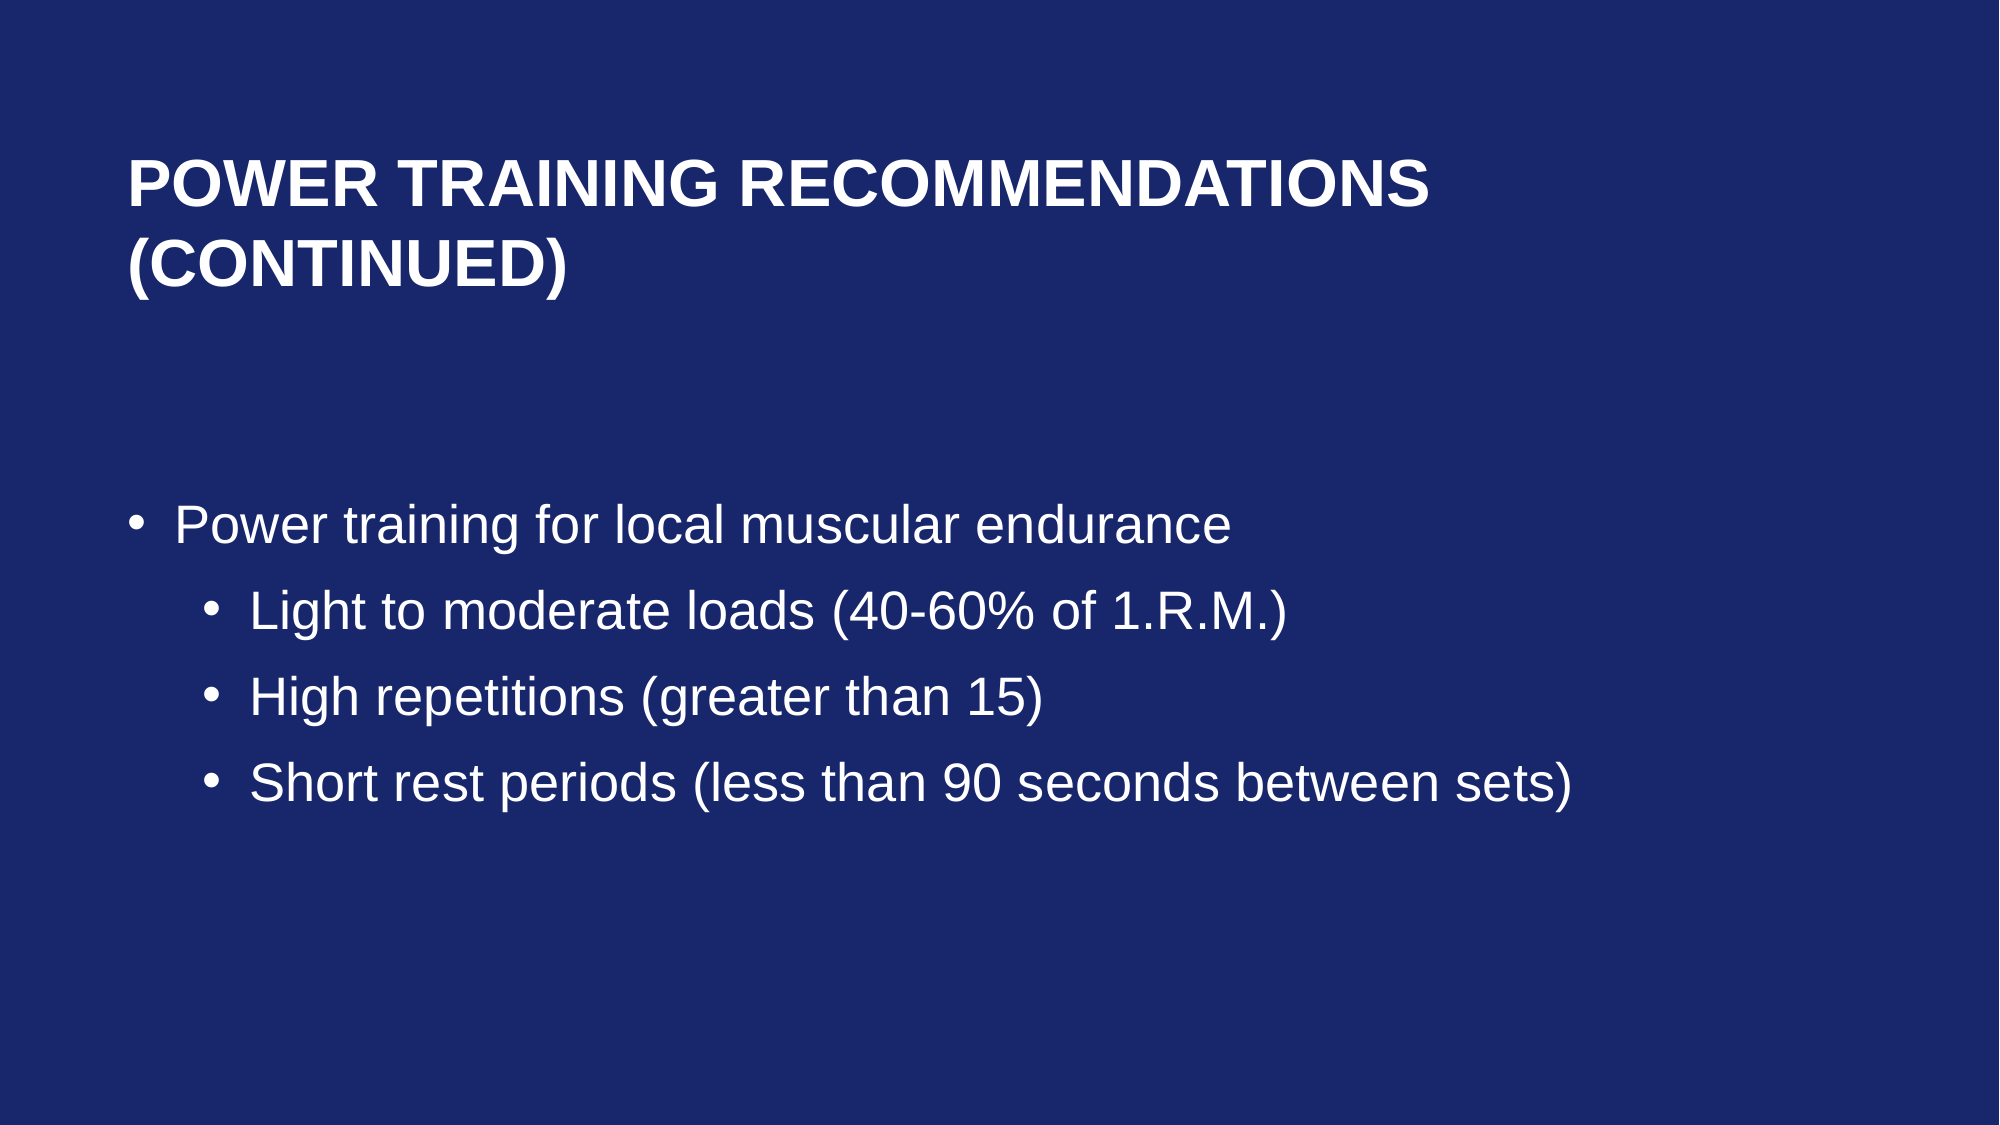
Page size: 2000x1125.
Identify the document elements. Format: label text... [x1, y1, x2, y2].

list Power training for local muscular endurance Light to moderate loads (40-60% of 1.R.M.) High repetitions (greater than 15) Short rest periods (less than 90 seconds between sets) [112, 351, 1775, 950]
title Power Training Recommendations (continued) [112, 99, 1775, 339]
